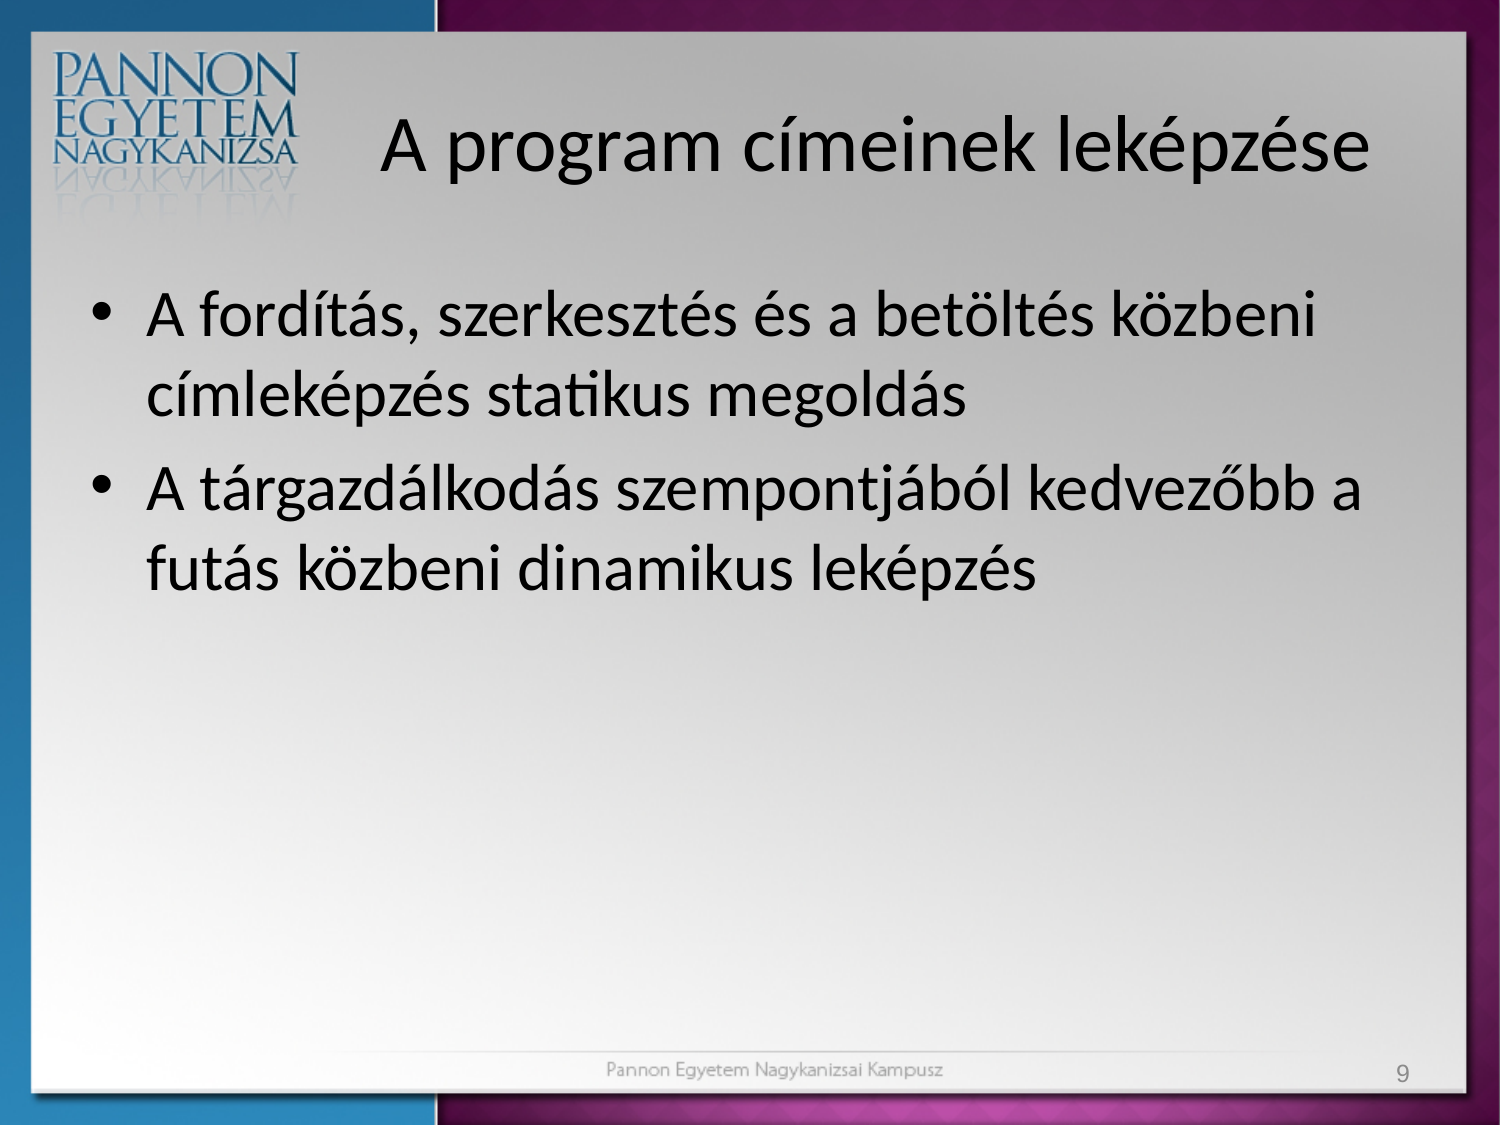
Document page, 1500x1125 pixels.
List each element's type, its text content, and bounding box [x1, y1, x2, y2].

slide_number 9 [1074, 1042, 1425, 1103]
picture [0, 0, 1500, 1125]
title A program címeinek leképzése [328, 45, 1425, 233]
list A fordítás, szerkesztés és a betöltés közbeni címleképzés statikus megoldás A tárgazdálkodás szempontjából kedvezőbb a futás közbeni dinamikus leképzés [75, 262, 1425, 1038]
